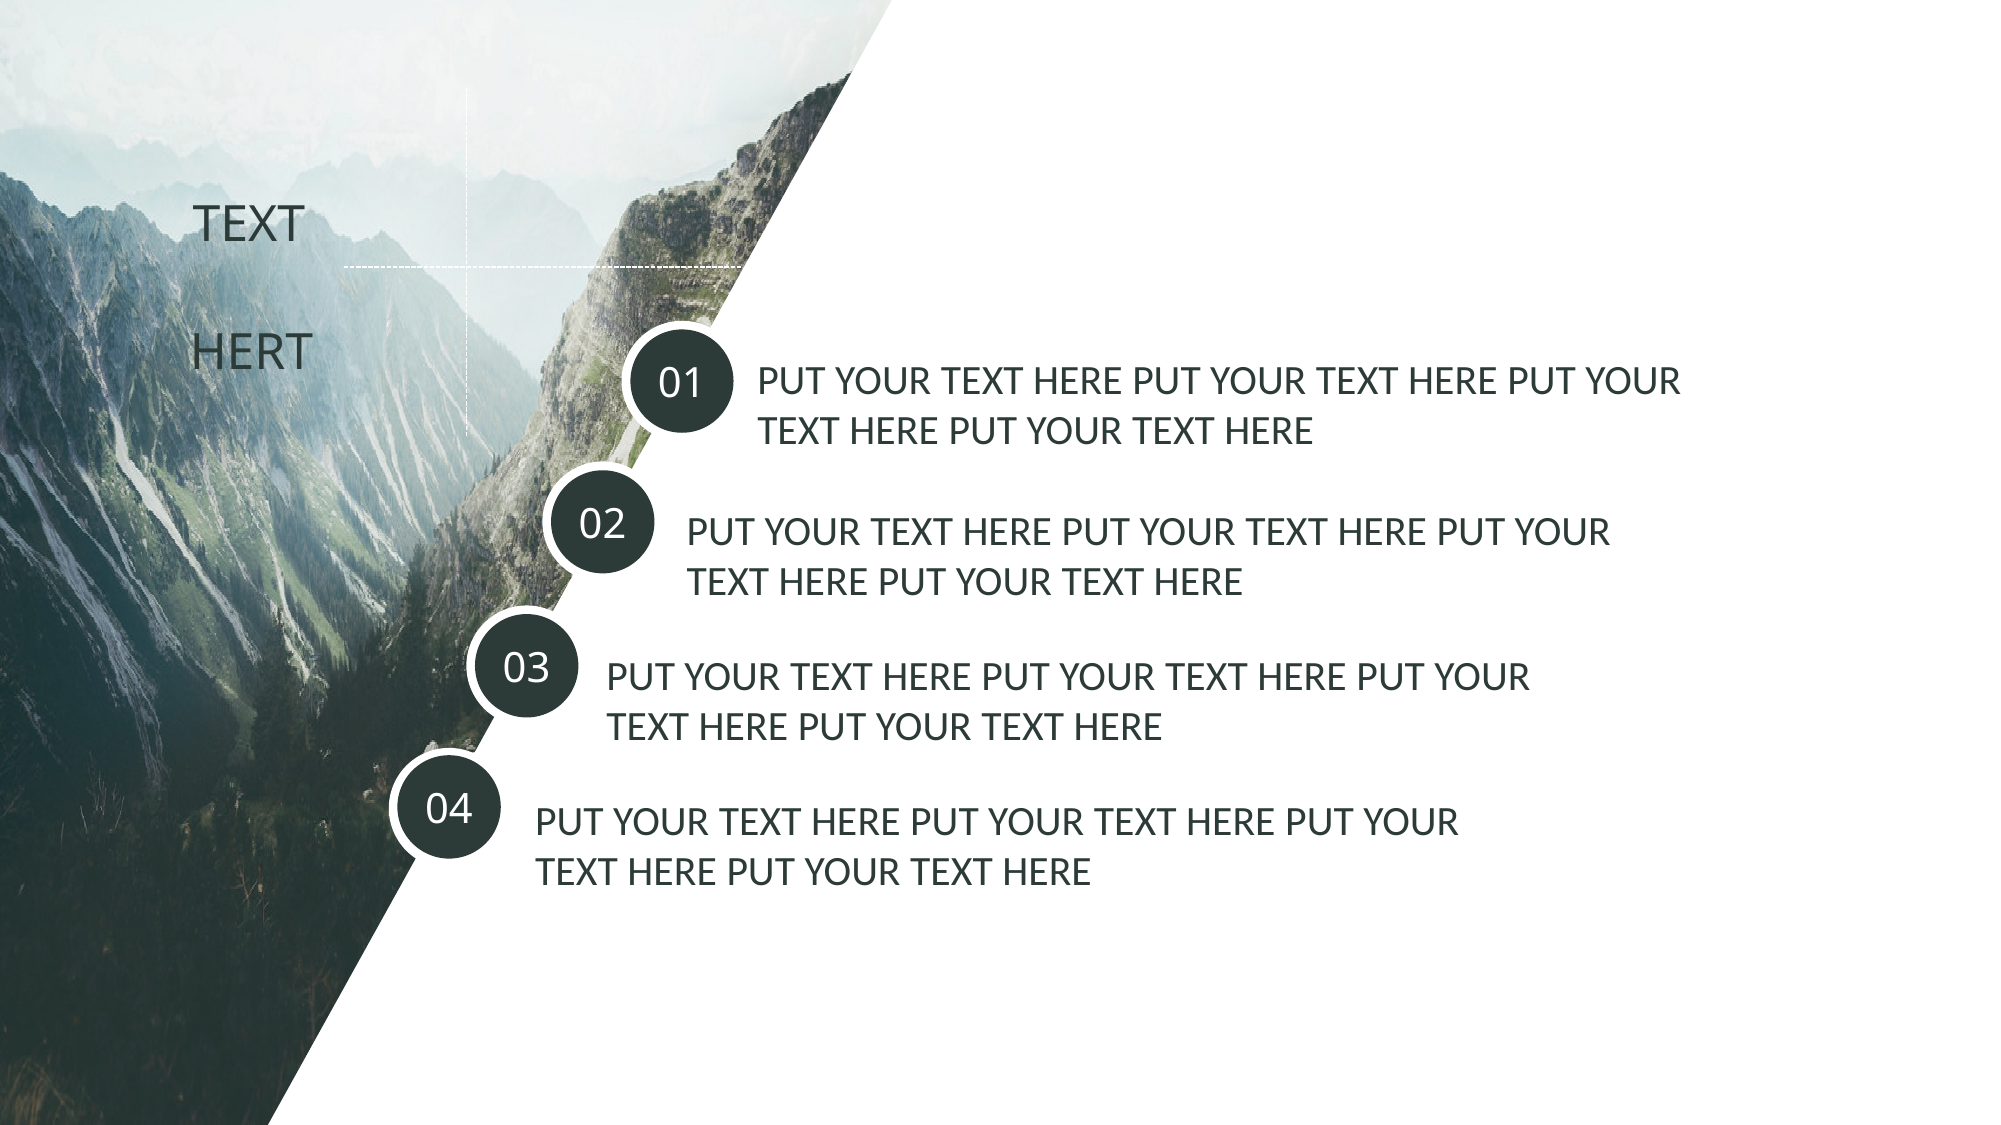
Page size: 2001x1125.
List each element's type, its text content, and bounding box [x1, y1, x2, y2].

text_box [0, 0, 892, 1125]
text_box 03 [474, 614, 579, 718]
text_box [466, 605, 587, 727]
text_box 02 [551, 470, 655, 574]
text_box HERT [467, 312, 473, 388]
text_box [388, 747, 510, 869]
text_box PUT YOUR TEXT HERE PUT YOUR TEXT HERE PUT YOUR TEXT HERE PUT YOUR TEXT HERE [671, 496, 1690, 662]
text_box 01 [630, 329, 734, 433]
text_box TEXT [467, 184, 475, 259]
text_box HERT [174, 312, 466, 388]
text_box PUT YOUR TEXT HERE PUT YOUR TEXT HERE PUT YOUR TEXT HERE PUT YOUR TEXT HERE [591, 641, 1609, 807]
text_box [542, 461, 664, 583]
text_box TEXT [177, 184, 466, 259]
text_box [621, 320, 742, 442]
text_box PUT YOUR TEXT HERE PUT YOUR TEXT HERE PUT YOUR TEXT HERE PUT YOUR TEXT HERE [520, 786, 1538, 952]
text_box 04 [397, 755, 501, 859]
text_box PUT YOUR TEXT HERE PUT YOUR TEXT HERE PUT YOUR TEXT HERE PUT YOUR TEXT HERE [742, 345, 1760, 511]
